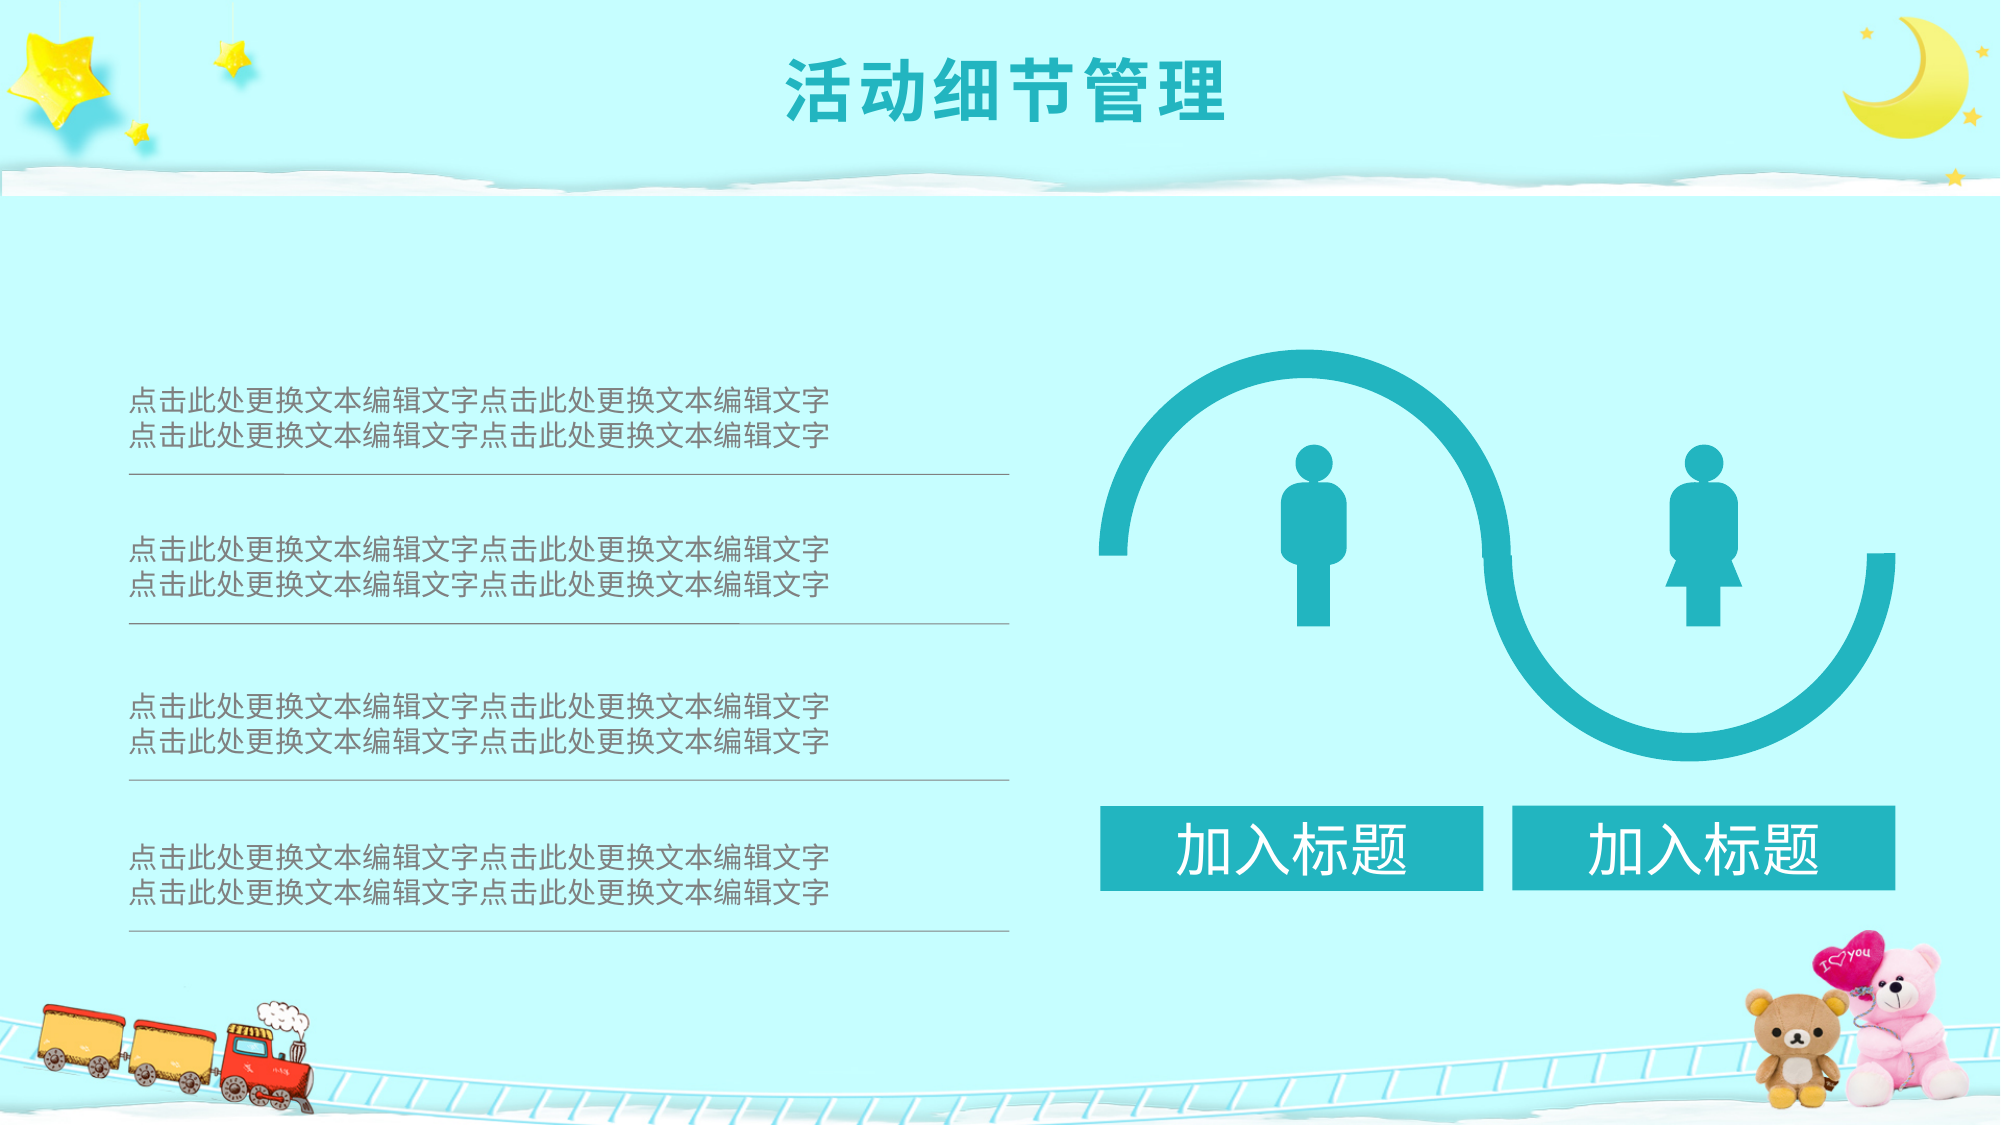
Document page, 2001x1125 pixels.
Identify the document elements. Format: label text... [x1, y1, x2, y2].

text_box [1098, 349, 1896, 901]
text_box 活动细节管理 [759, 47, 1251, 130]
picture [0, 0, 2001, 1125]
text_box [128, 382, 1010, 946]
